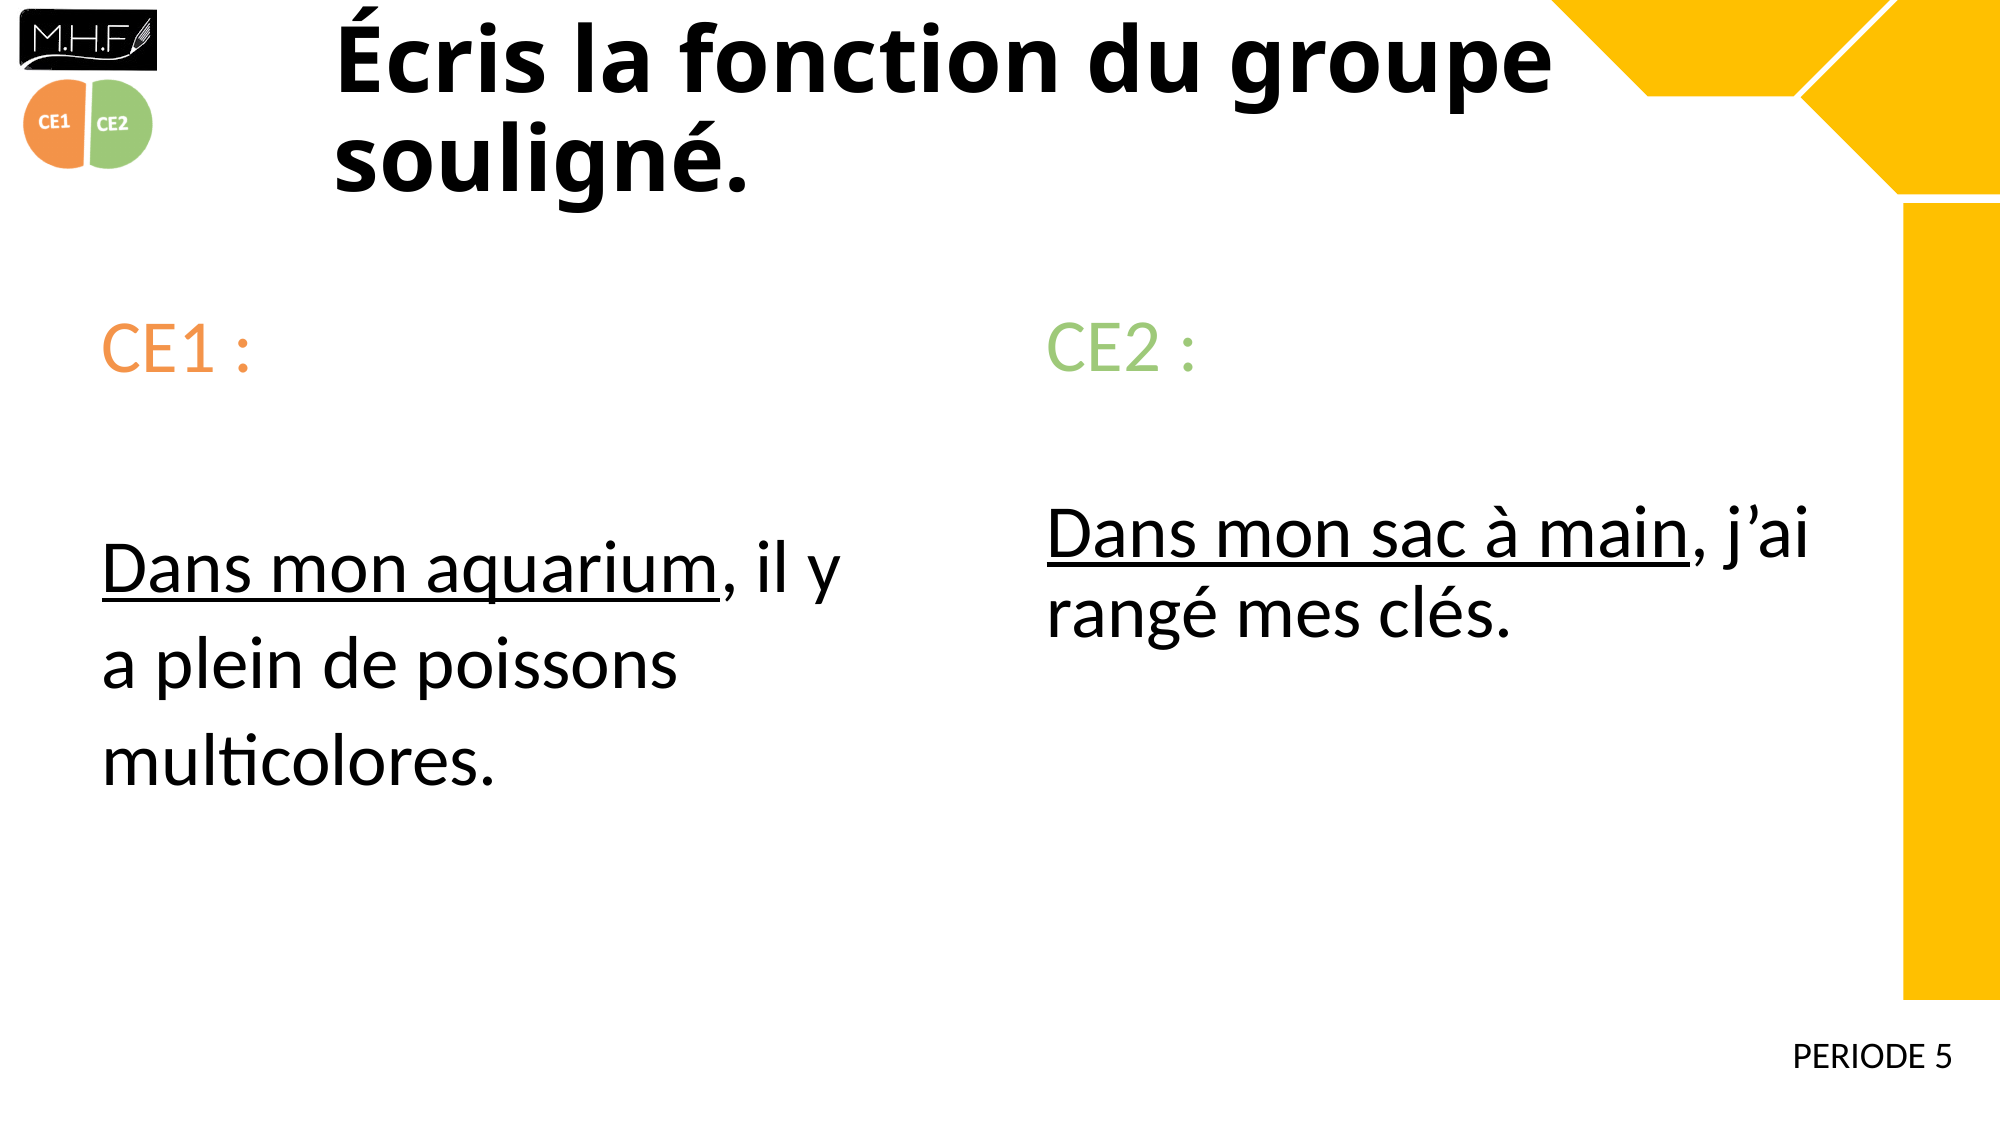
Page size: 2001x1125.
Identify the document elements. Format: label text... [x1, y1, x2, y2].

list CE1 : Dans mon aquarium, il y a plein de poissons multicolores. [86, 300, 897, 1015]
text_box [1902, 202, 2000, 1001]
picture [1, 7, 177, 207]
text_box [1799, 0, 2000, 196]
text_box [1549, 0, 1892, 98]
title Écris la fonction du groupe souligné. [318, 3, 1865, 221]
text_box CE2 : Dans mon sac à main, j’ai rangé mes clés. [1031, 299, 1853, 1014]
text_box PERIODE 5 [1364, 1023, 1969, 1125]
